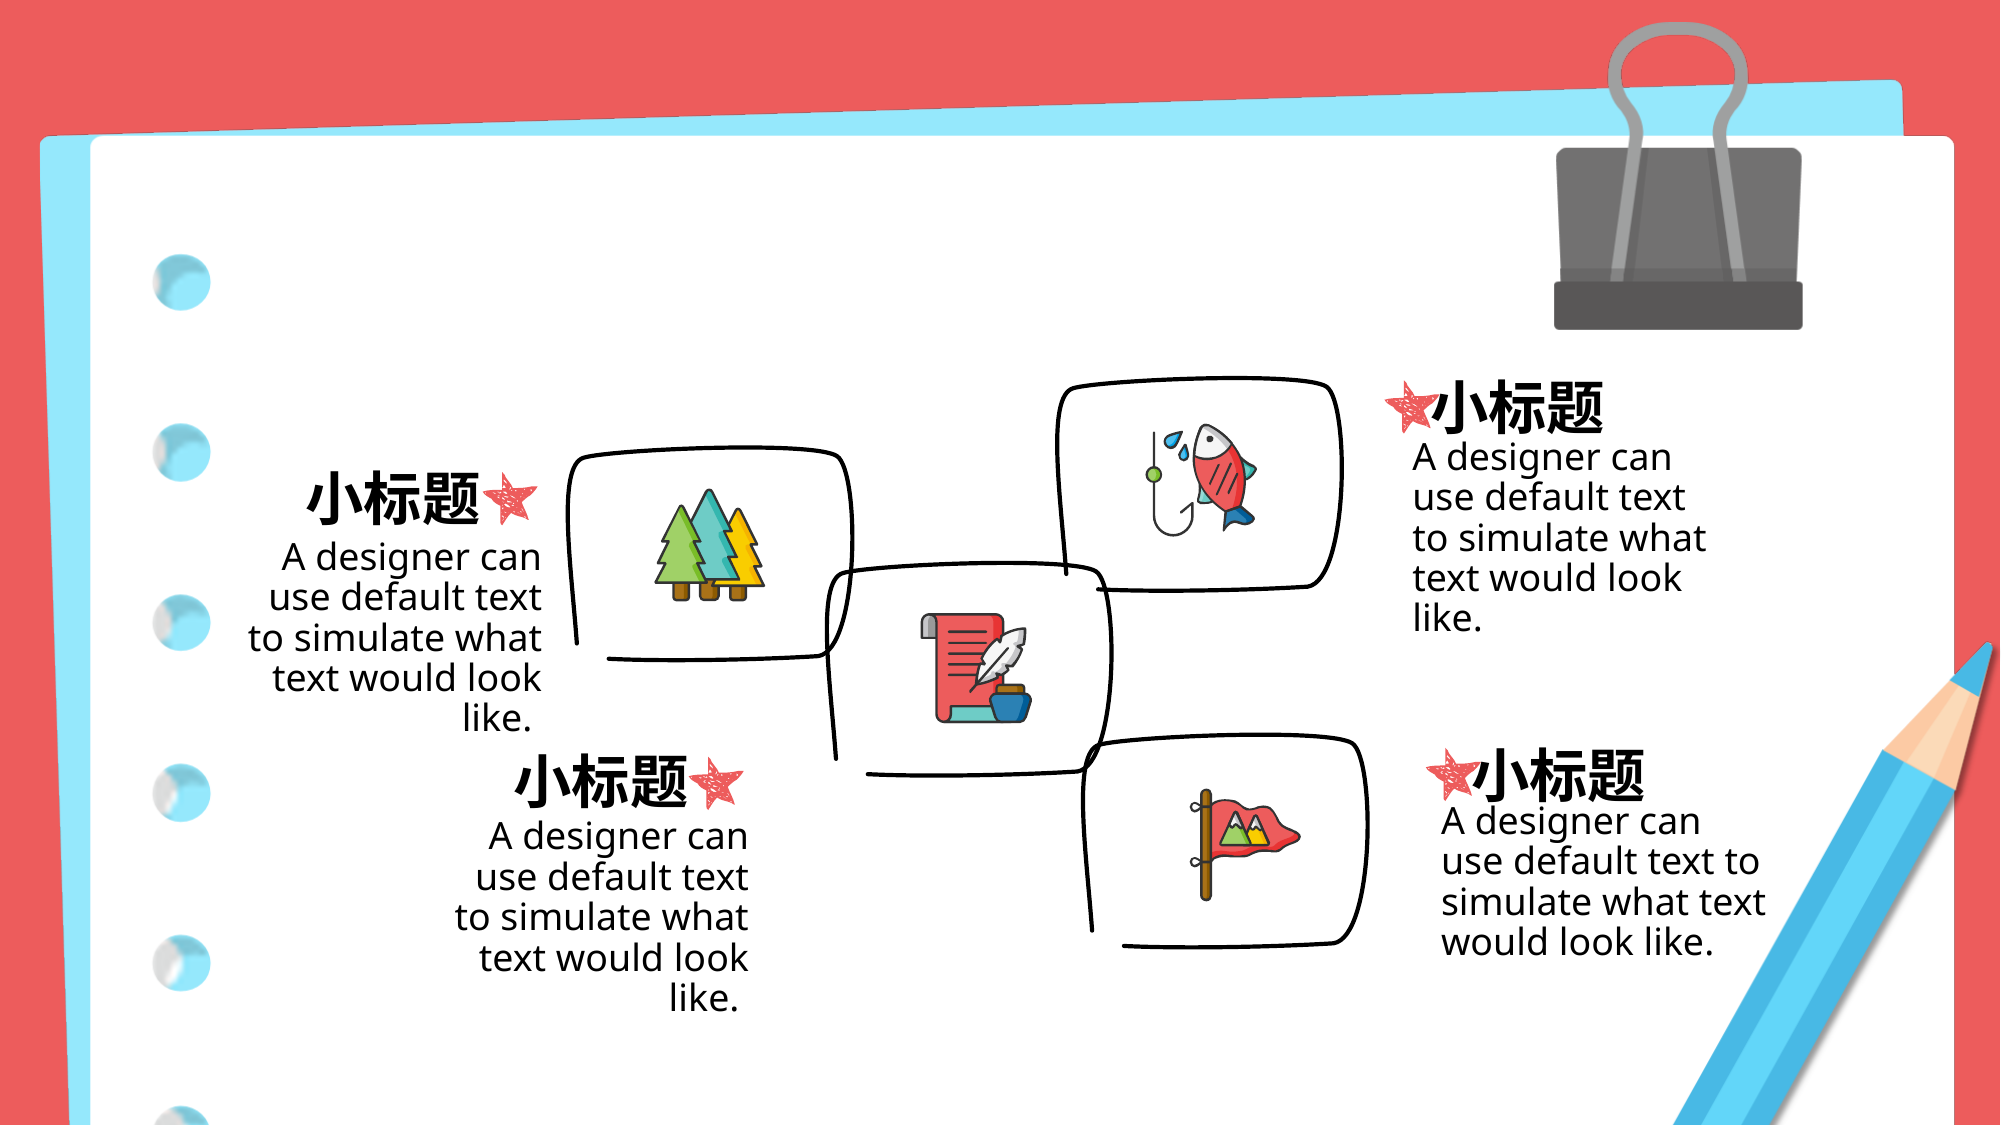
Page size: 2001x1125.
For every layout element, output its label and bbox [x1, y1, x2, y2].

text_box [1145, 423, 1258, 537]
picture [39, 22, 2001, 1125]
text_box [654, 488, 765, 602]
text_box [1189, 788, 1301, 902]
text_box [920, 613, 1033, 724]
